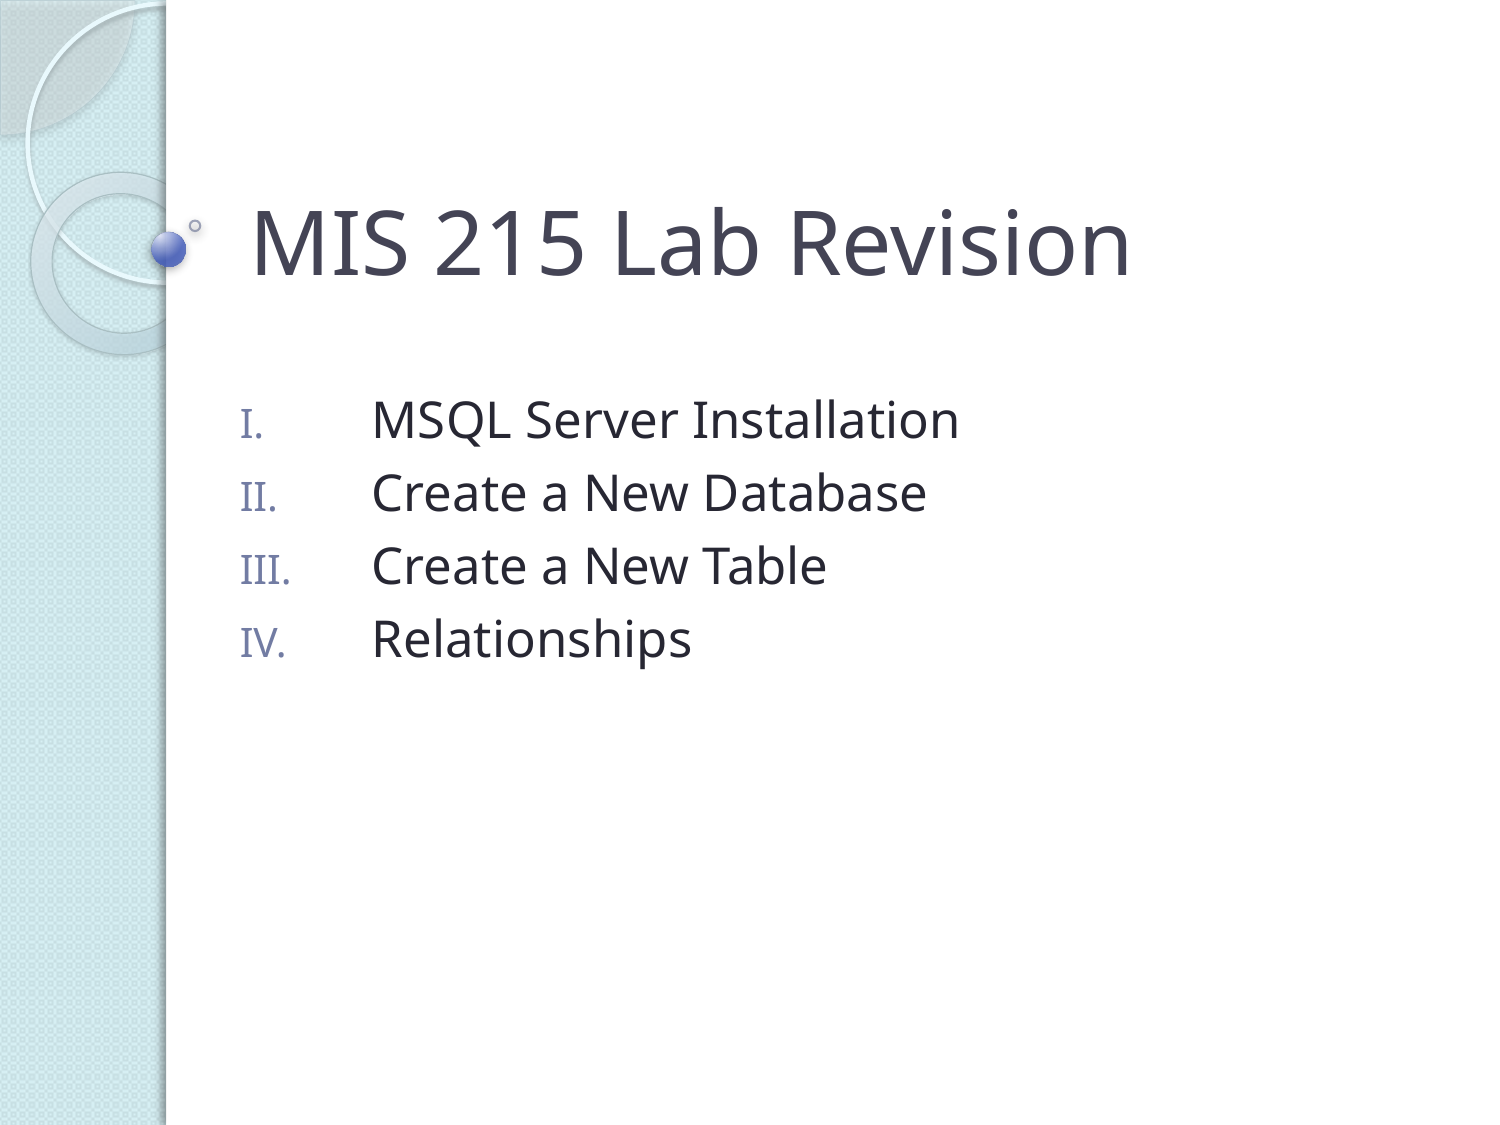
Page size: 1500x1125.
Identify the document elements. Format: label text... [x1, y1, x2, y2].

title MIS 215 Lab Revision [234, 59, 1450, 301]
subtitle MSQL Server Installation Create a New Database Create a New Table Relationships [225, 387, 1441, 675]
